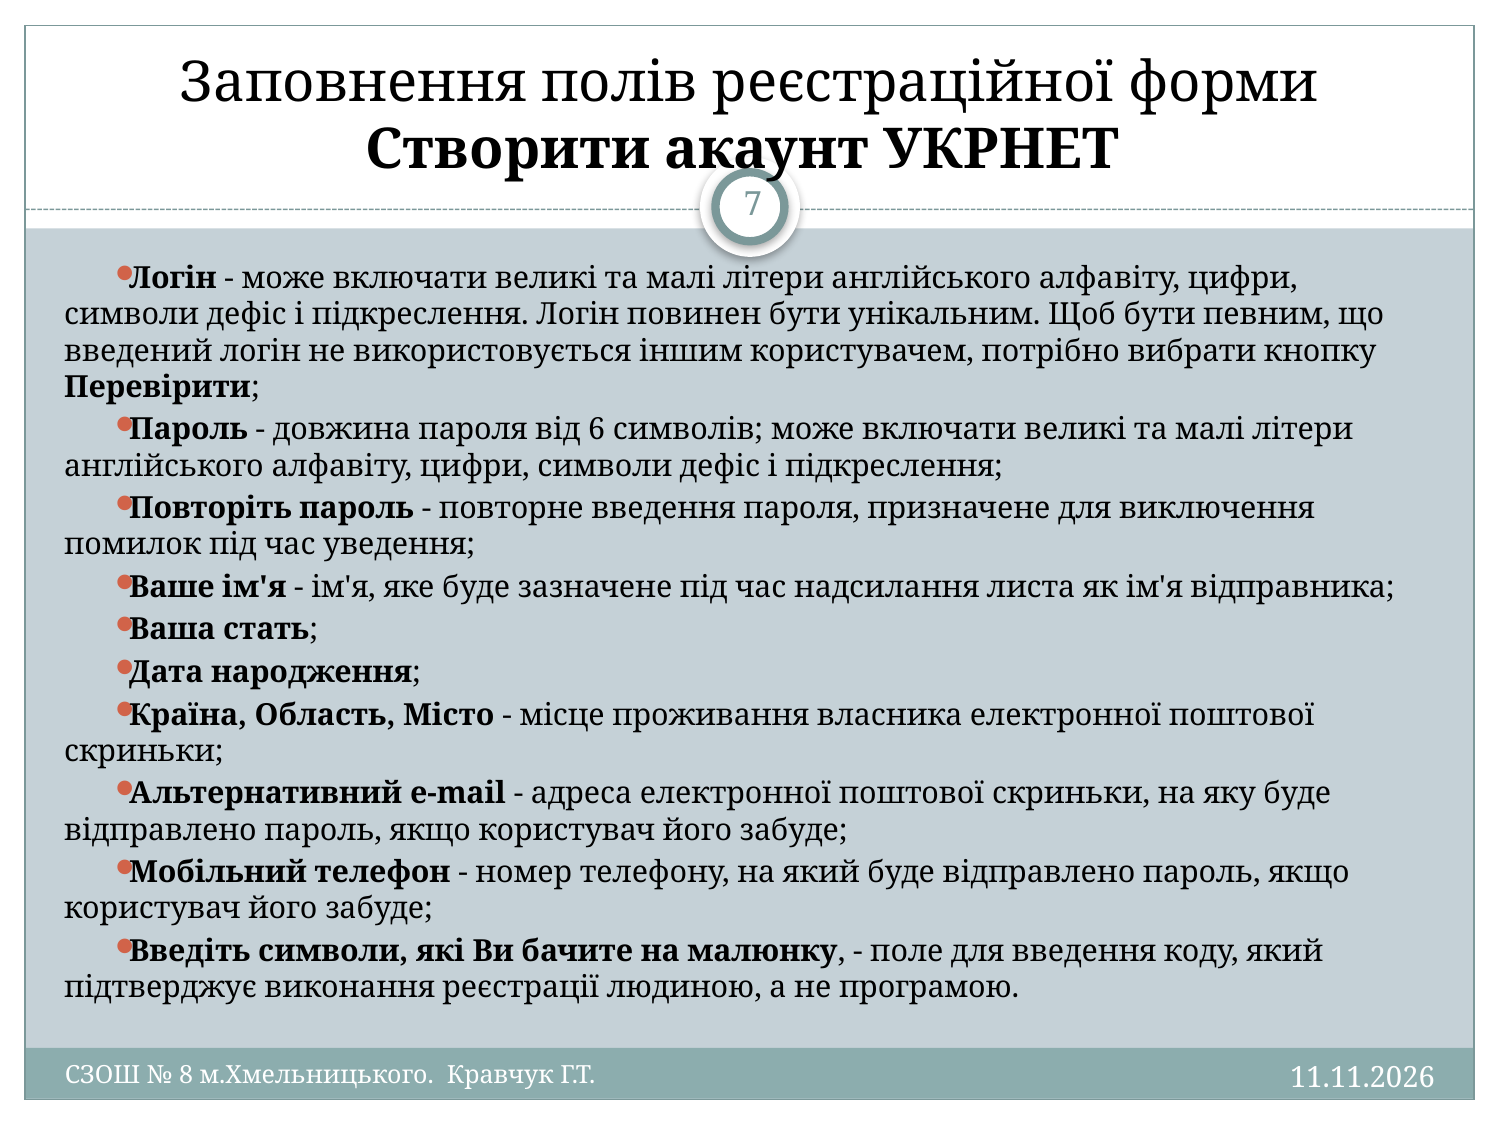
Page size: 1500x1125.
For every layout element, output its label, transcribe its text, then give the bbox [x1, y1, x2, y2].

list Логін - може включати великі та малі літери англійського алфа­віту, цифри, символи дефіс і підкреслення. Логін повинен бути унікальним. Щоб бути певним, що введений логін не використовується іншим користувачем, потрібно вибрати кнопку Перевірити; Пароль - довжина пароля від 6 символів; може включати великі та малі літери англійського алфавіту, цифри, символи дефіс і підкреслення; Повторіть пароль - повторне введення пароля, призначене для виключення помилок під час уведення; Ваше ім'я - ім'я, яке буде зазначене під час надсилання листа як ім'я відправника; Ваша стать; Дата народження; Країна, Область, Місто - місце проживання власника електронної поштової скриньки; Альтернативний e-mail - адреса електронної поштової скриньки, на яку буде відправлено пароль, якщо користувач його забуде; Мобільний телефон - номер телефону, на який буде відправлено пароль, якщо користувач його забуде; Введіть символи, які Ви бачите на малюнку, - поле для введення коду, який підтверджує виконання реєстрації людиною, а не програмою. [49, 250, 1445, 1043]
footer СЗОШ № 8 м.Хмельницького. Кравчук Г.Т. [50, 1051, 638, 1112]
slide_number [950, 1050, 1450, 1111]
slide_number 7 [715, 168, 791, 241]
title Заповнення полів реєстраційної форми Створити акаунт УКРНЕТ [49, 37, 1450, 188]
